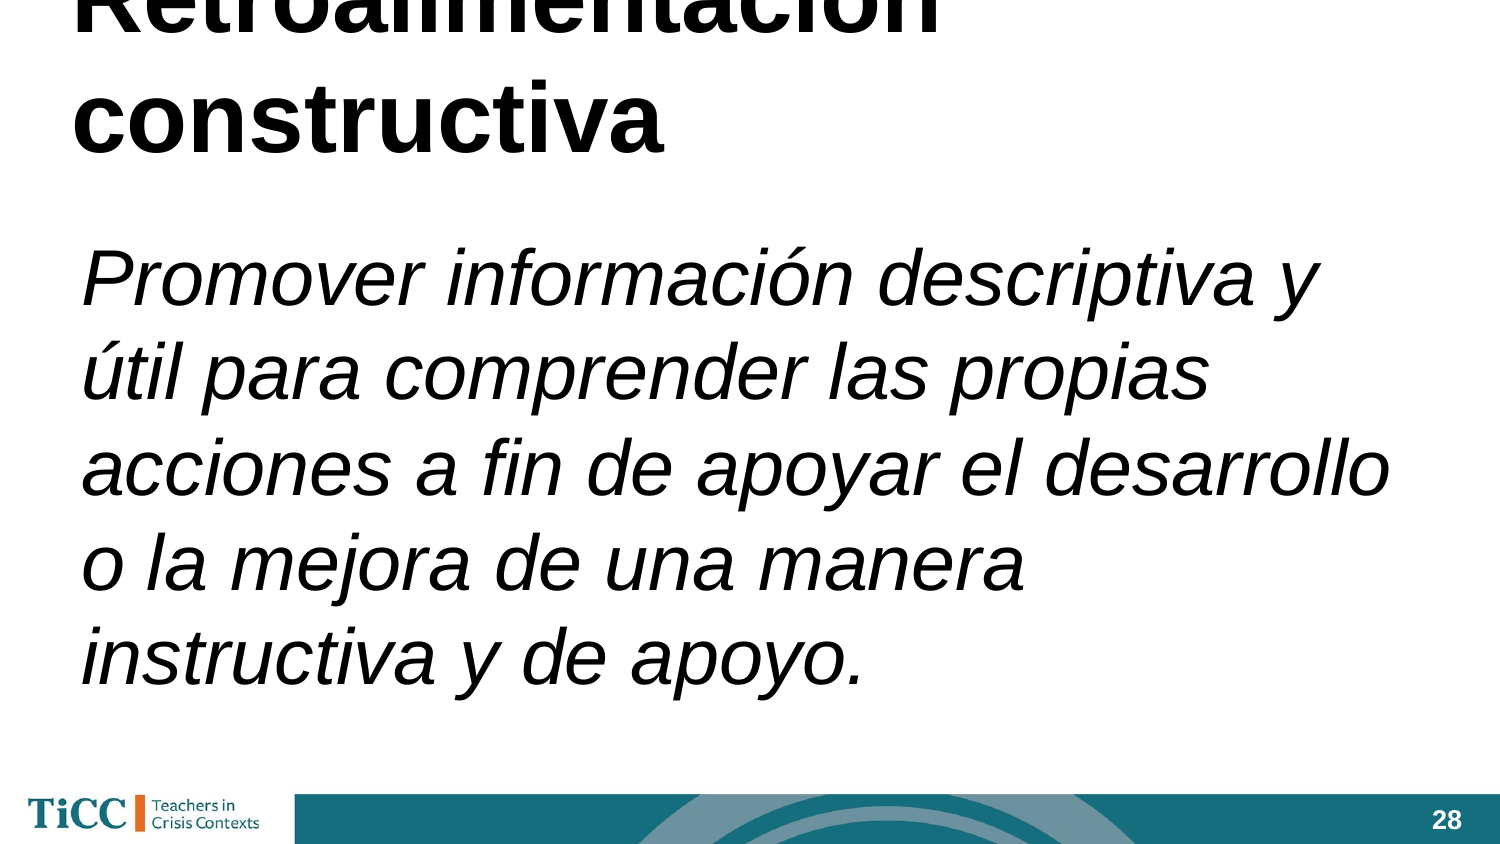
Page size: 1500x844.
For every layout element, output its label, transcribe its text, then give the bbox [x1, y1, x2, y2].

picture [0, 0, 1500, 844]
list Promover información descriptiva y útil para comprender las propias acciones a fin de apoyar el desarrollo o la mejora de una manera instructiva y de apoyo. [66, 210, 1417, 780]
title Retroalimentación constructiva [56, 0, 1407, 188]
slide_number ‹#› [1387, 786, 1478, 844]
